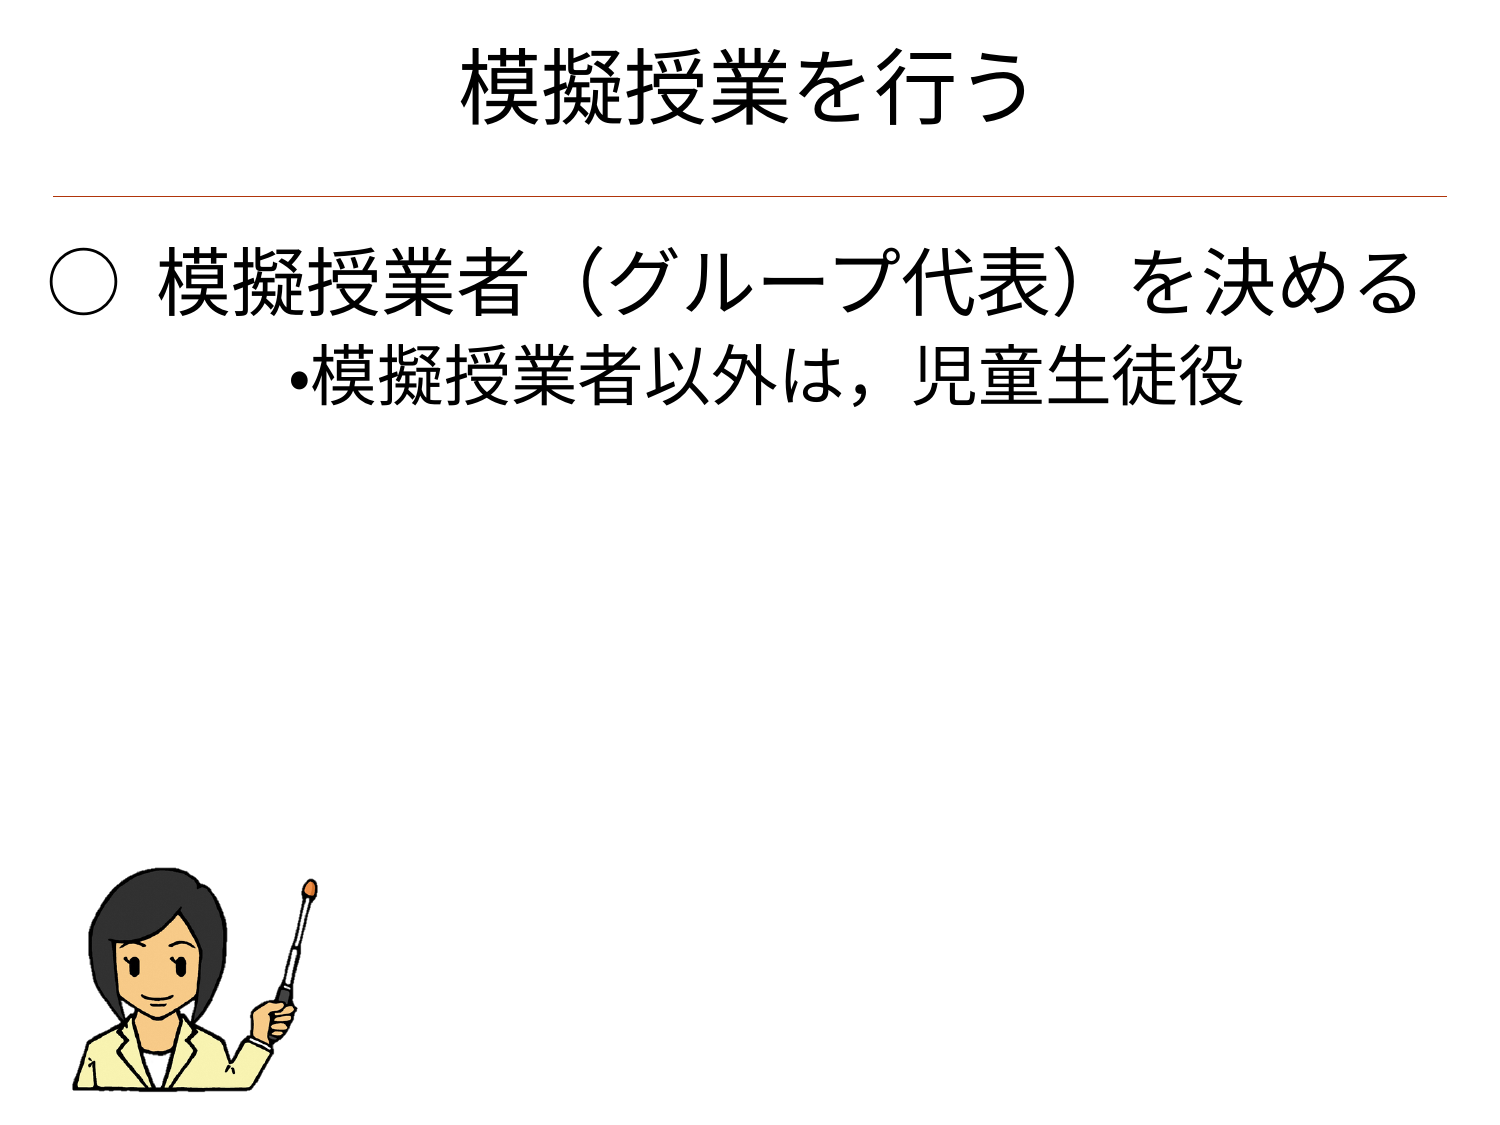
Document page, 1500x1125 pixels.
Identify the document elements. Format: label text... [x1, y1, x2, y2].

text_box 模擬授業を行う [0, 27, 1500, 143]
picture [59, 845, 320, 1106]
text_box ○ 模擬授業者（グループ代表）を決める ・模擬授業者以外は，児童生徒役 [31, 227, 1500, 423]
